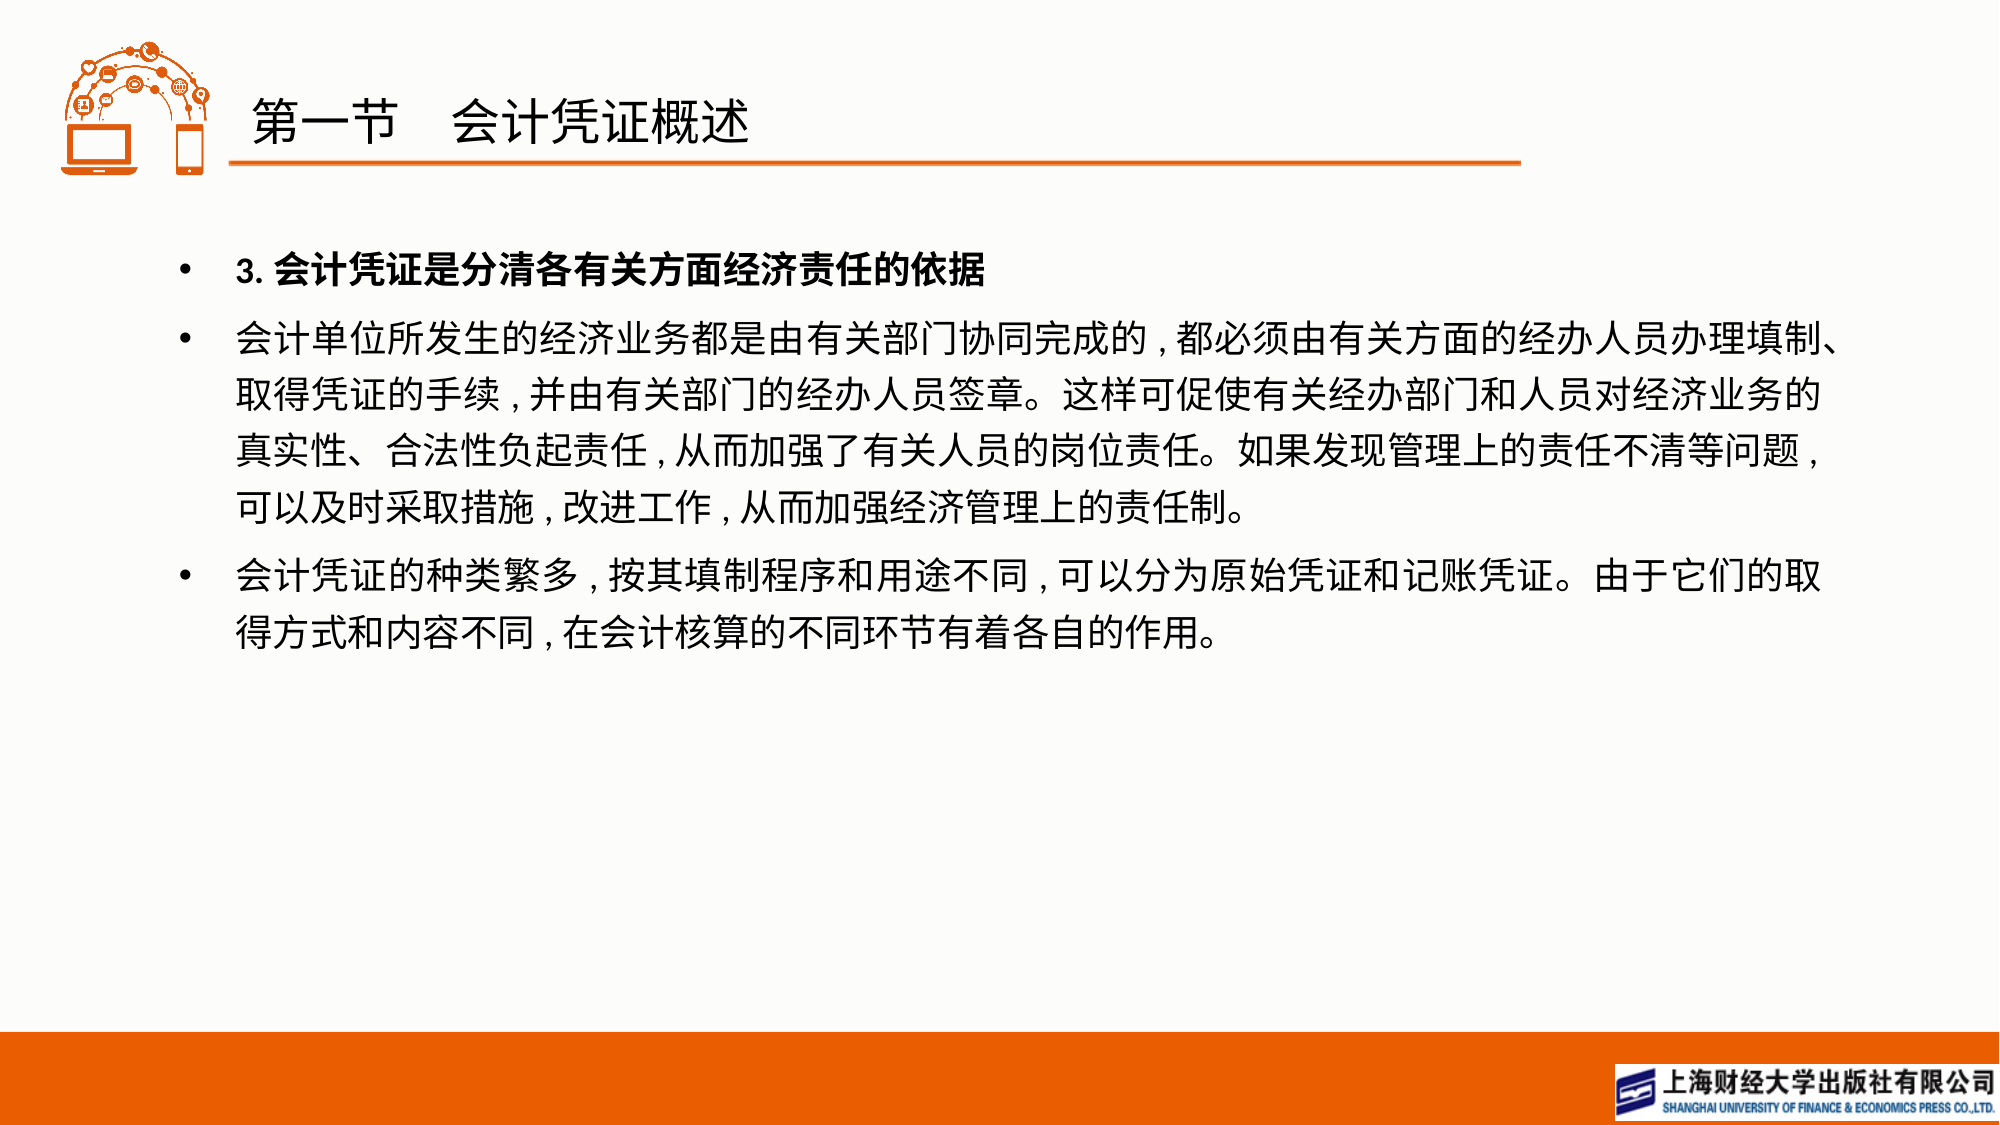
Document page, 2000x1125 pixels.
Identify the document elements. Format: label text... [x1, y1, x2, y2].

list 3.会计凭证是分清各有关方面经济责任的依据 会计单位所发生的经济业务都是由有关部门协同完成的,都必须由有关方面的经办人员办理填制、取得凭证的手续,并由有关部门的经办人员签章。这样可促使有关经办部门和人员对经济业务的真实性、合法性负起责任,从而加强了有关人员的岗位责任。如果发现管理上的责任不清等问题,可以及时采取措施,改进工作,从而加强经济管理上的责任制。 会计凭证的种类繁多,按其填制程序和用途不同,可以分为原始凭证和记账凭证。由于它们的取得方式和内容不同,在会计核算的不同环节有着各自的作用。 [163, 227, 1839, 1049]
title 第一节 会计凭证概述 [235, 82, 1605, 189]
picture [0, 0, 2000, 1125]
